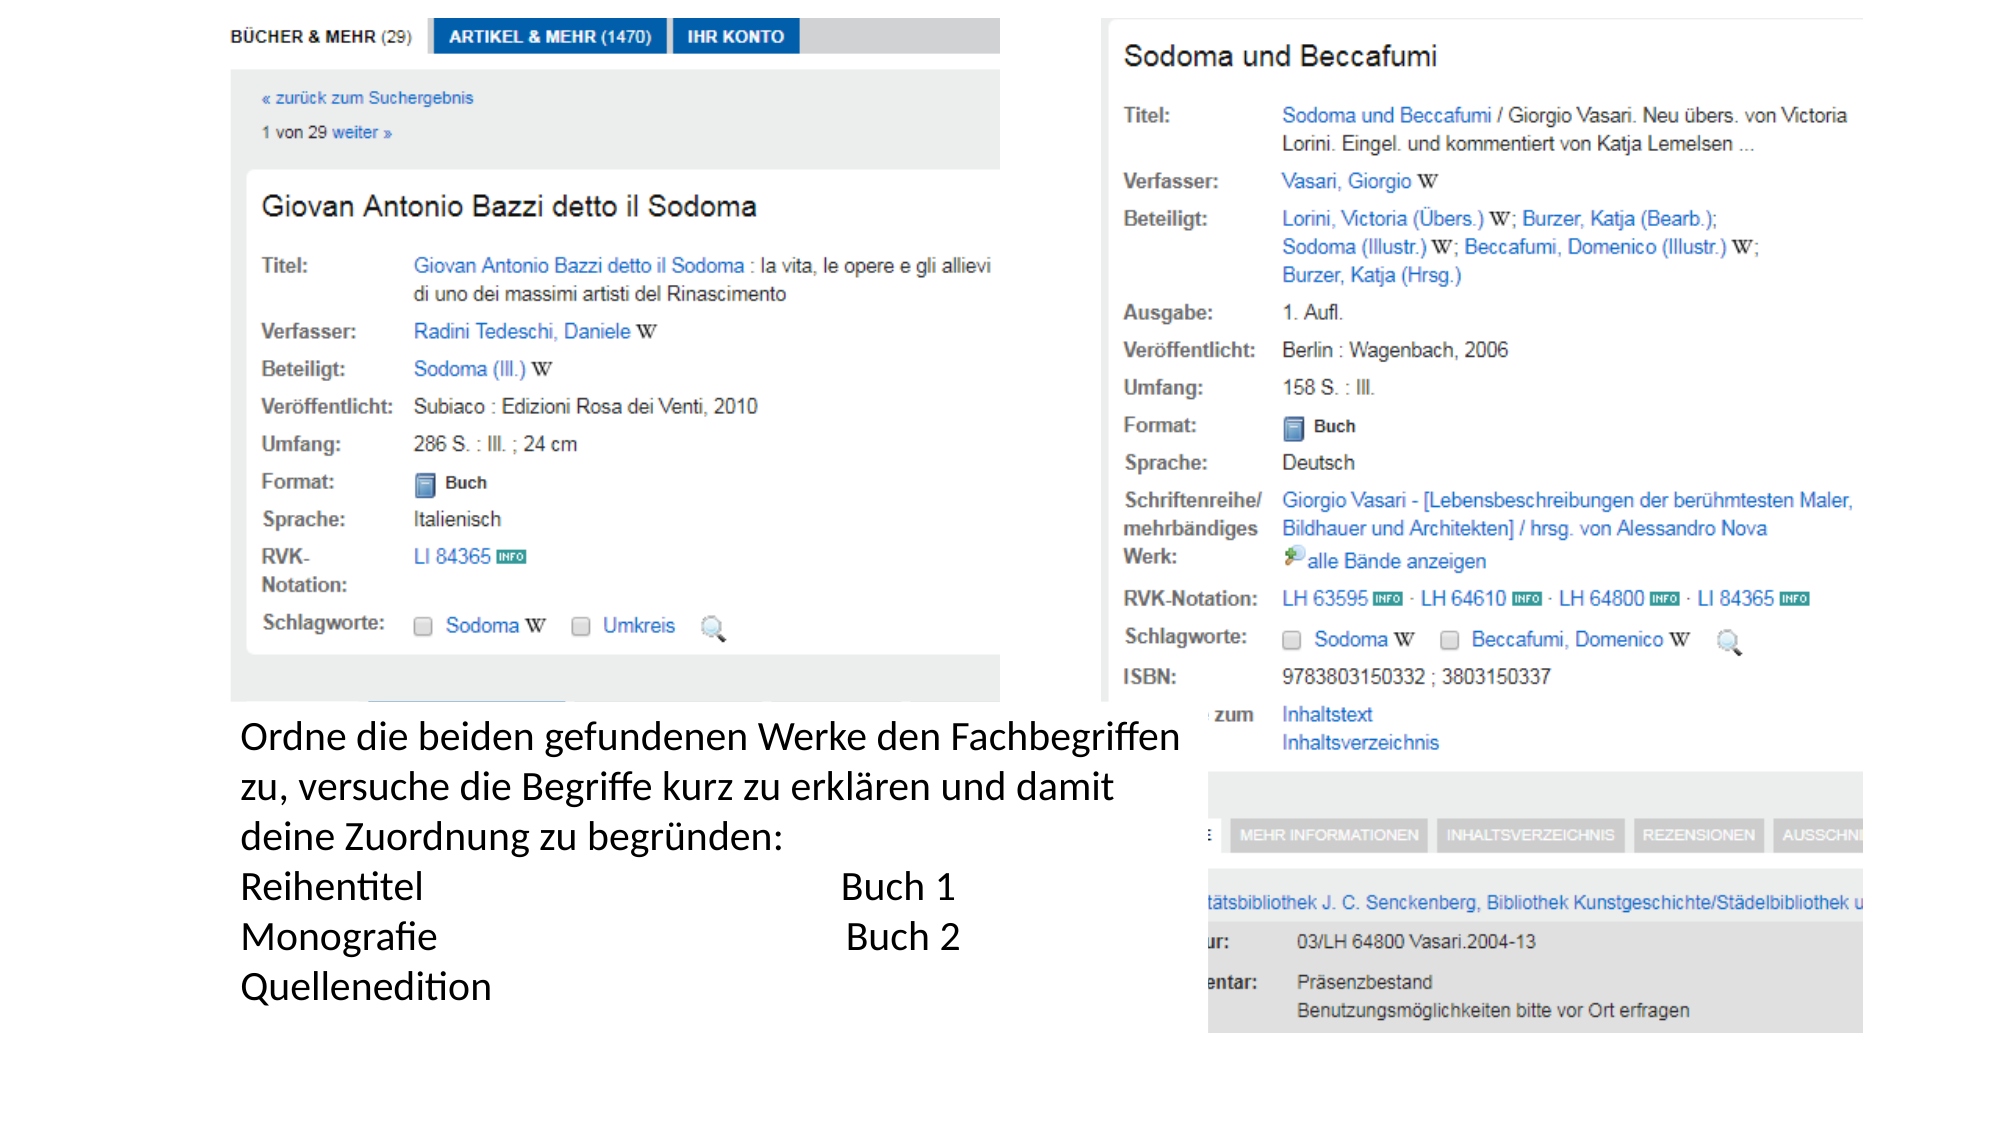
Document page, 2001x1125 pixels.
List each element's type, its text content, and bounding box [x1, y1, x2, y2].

picture [1101, 18, 1863, 1033]
text_box Ordne die beiden gefundenen Werke den Fachbegriffen zu, versuche die Begriffe kurz zu erklären und damit deine Zuordnung zu begründen: Reihentitel Buch 1 Monografie Buch 2 Quellenedition [225, 701, 1209, 1062]
picture [217, 18, 1000, 974]
